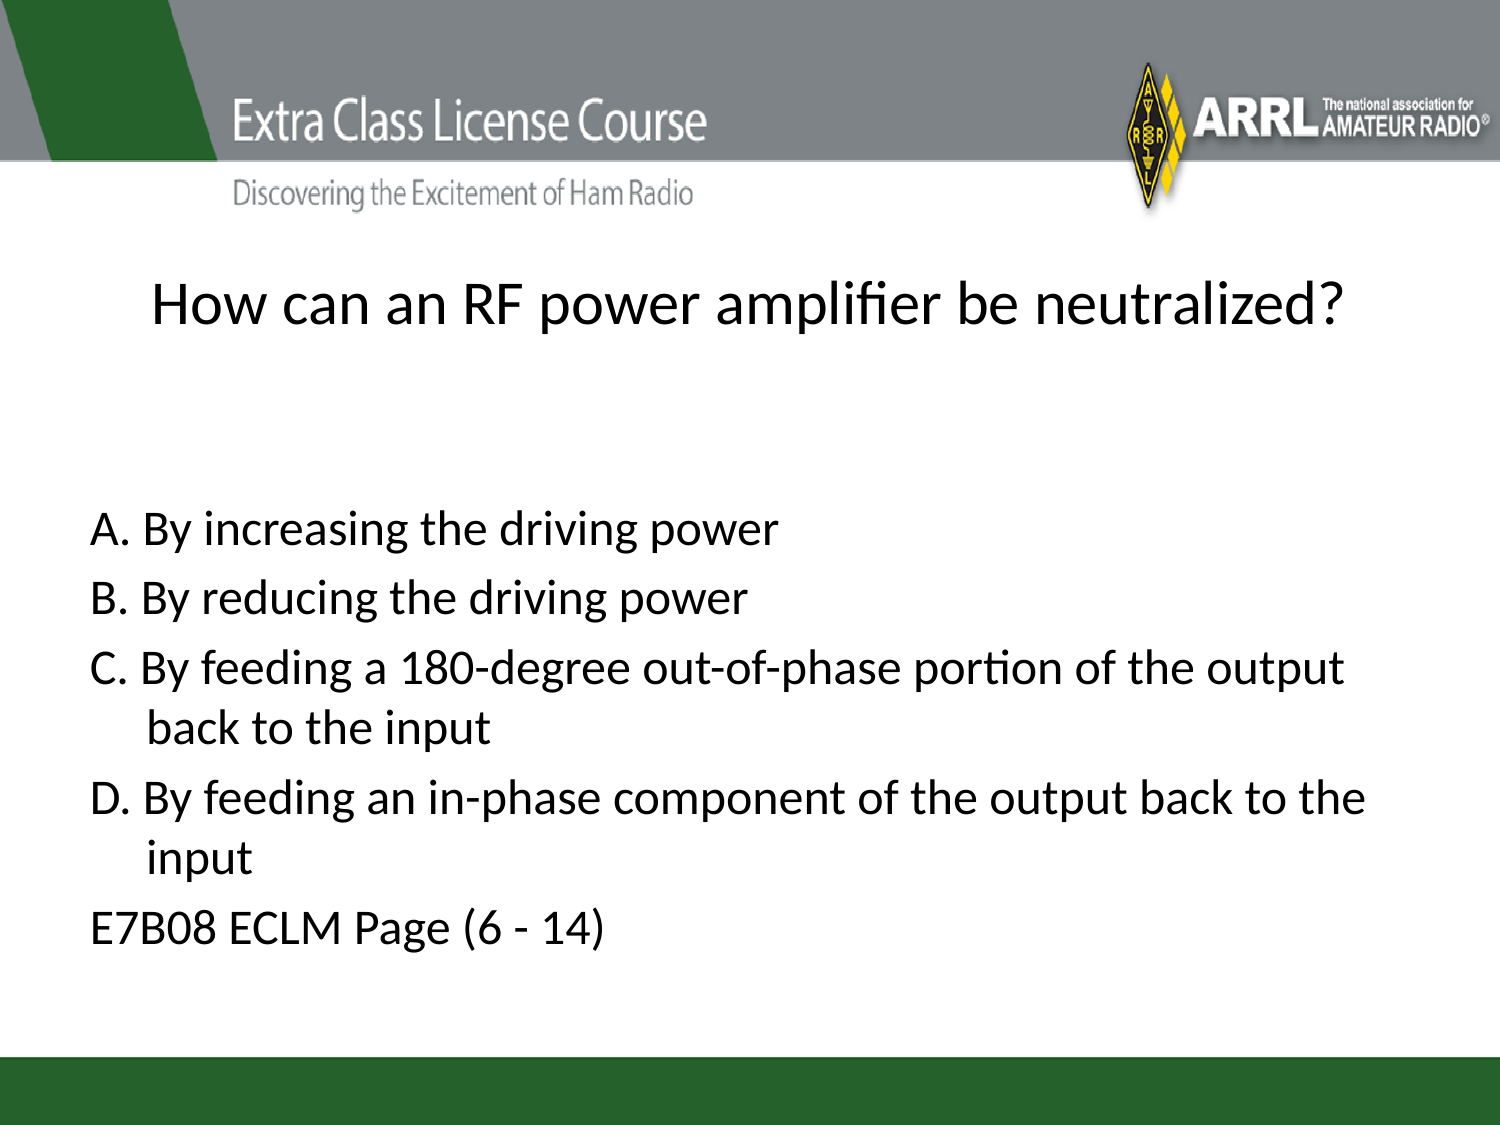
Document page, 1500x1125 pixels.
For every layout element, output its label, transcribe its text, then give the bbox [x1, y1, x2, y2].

title How can an RF power amplifier be neutralized? [75, 254, 1425, 435]
list A. By increasing the driving power B. By reducing the driving power C. By feeding a 180-degree out-of-phase portion of the output back to the input D. By feeding an in-phase component of the output back to the input E7B08 ECLM Page (6 - 14) [75, 487, 1425, 1005]
picture [0, 0, 1500, 1125]
